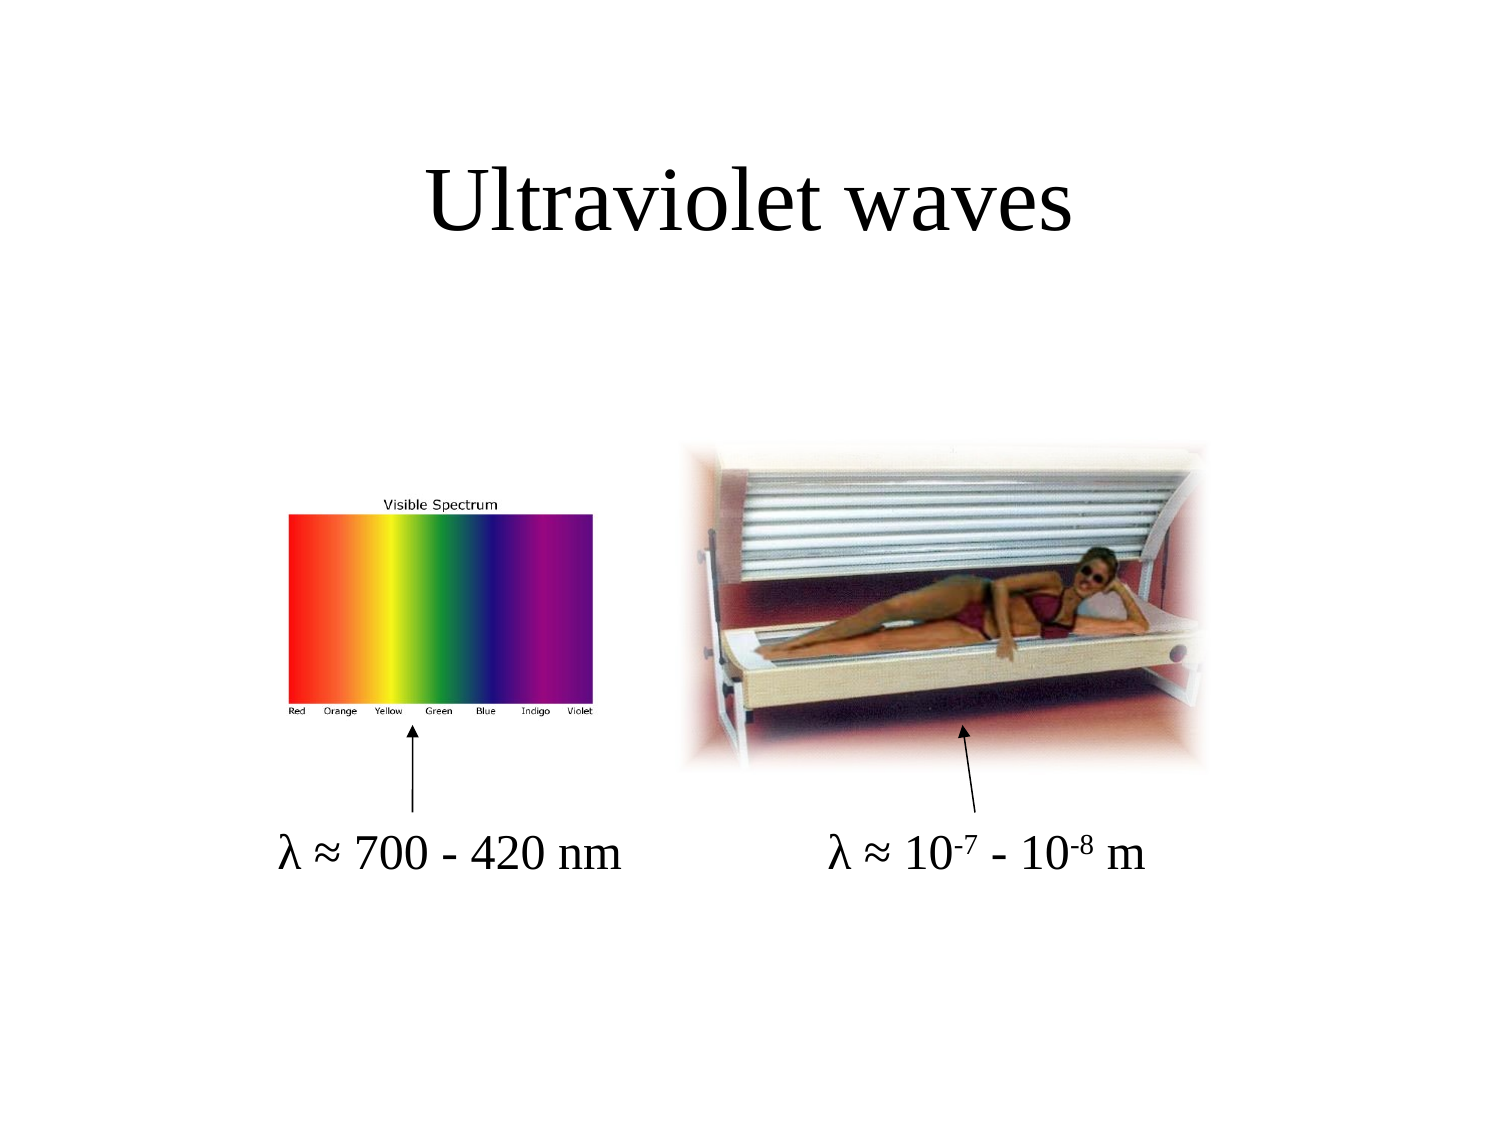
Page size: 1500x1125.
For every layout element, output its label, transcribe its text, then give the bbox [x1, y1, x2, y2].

title Ultraviolet waves [112, 99, 1388, 288]
picture [674, 437, 1213, 777]
text_box λ ≈ 10-7 - 10-8 m [812, 812, 1213, 888]
picture [262, 487, 626, 738]
text_box λ ≈ 700 - 420 nm [262, 812, 663, 888]
